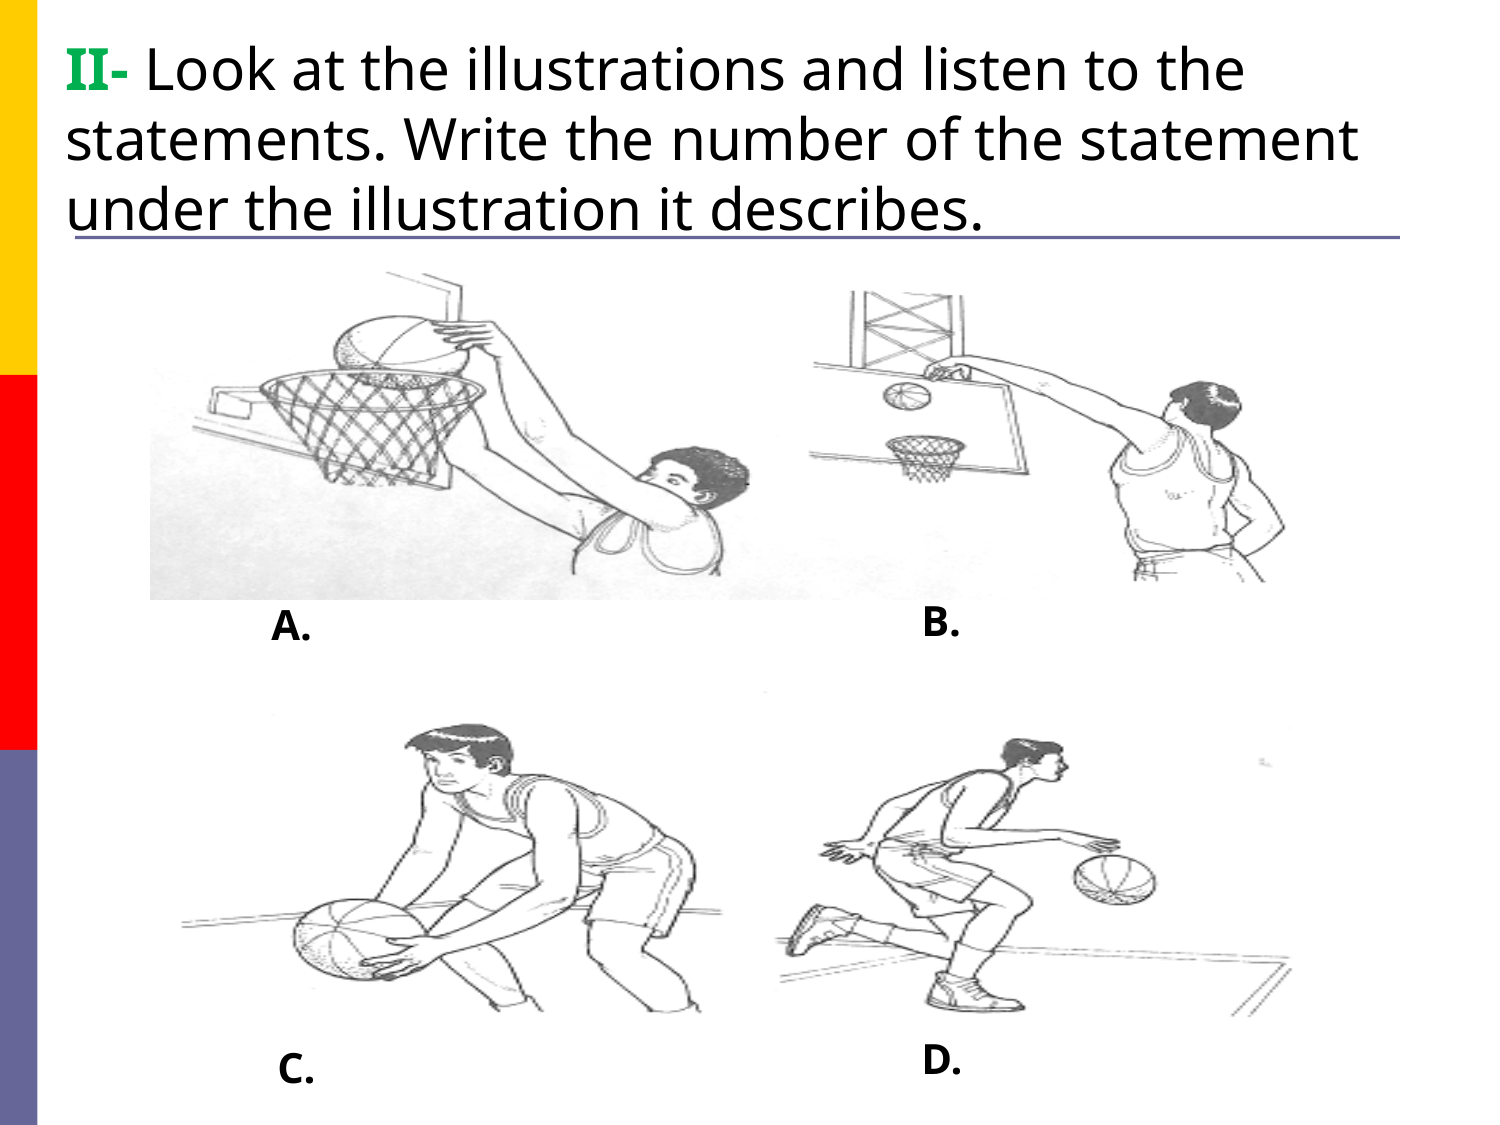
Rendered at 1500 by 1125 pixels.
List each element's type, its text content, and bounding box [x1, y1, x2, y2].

text_box C. [262, 1034, 369, 1100]
list II- Look at the illustrations and listen to the statements. Write the number of the statement under the illustration it describes. [50, 24, 1500, 769]
picture [149, 262, 1326, 601]
text_box D. [906, 1031, 1013, 1090]
text_box A. [256, 610, 363, 657]
picture [149, 674, 1326, 1023]
text_box B. [906, 610, 1013, 653]
